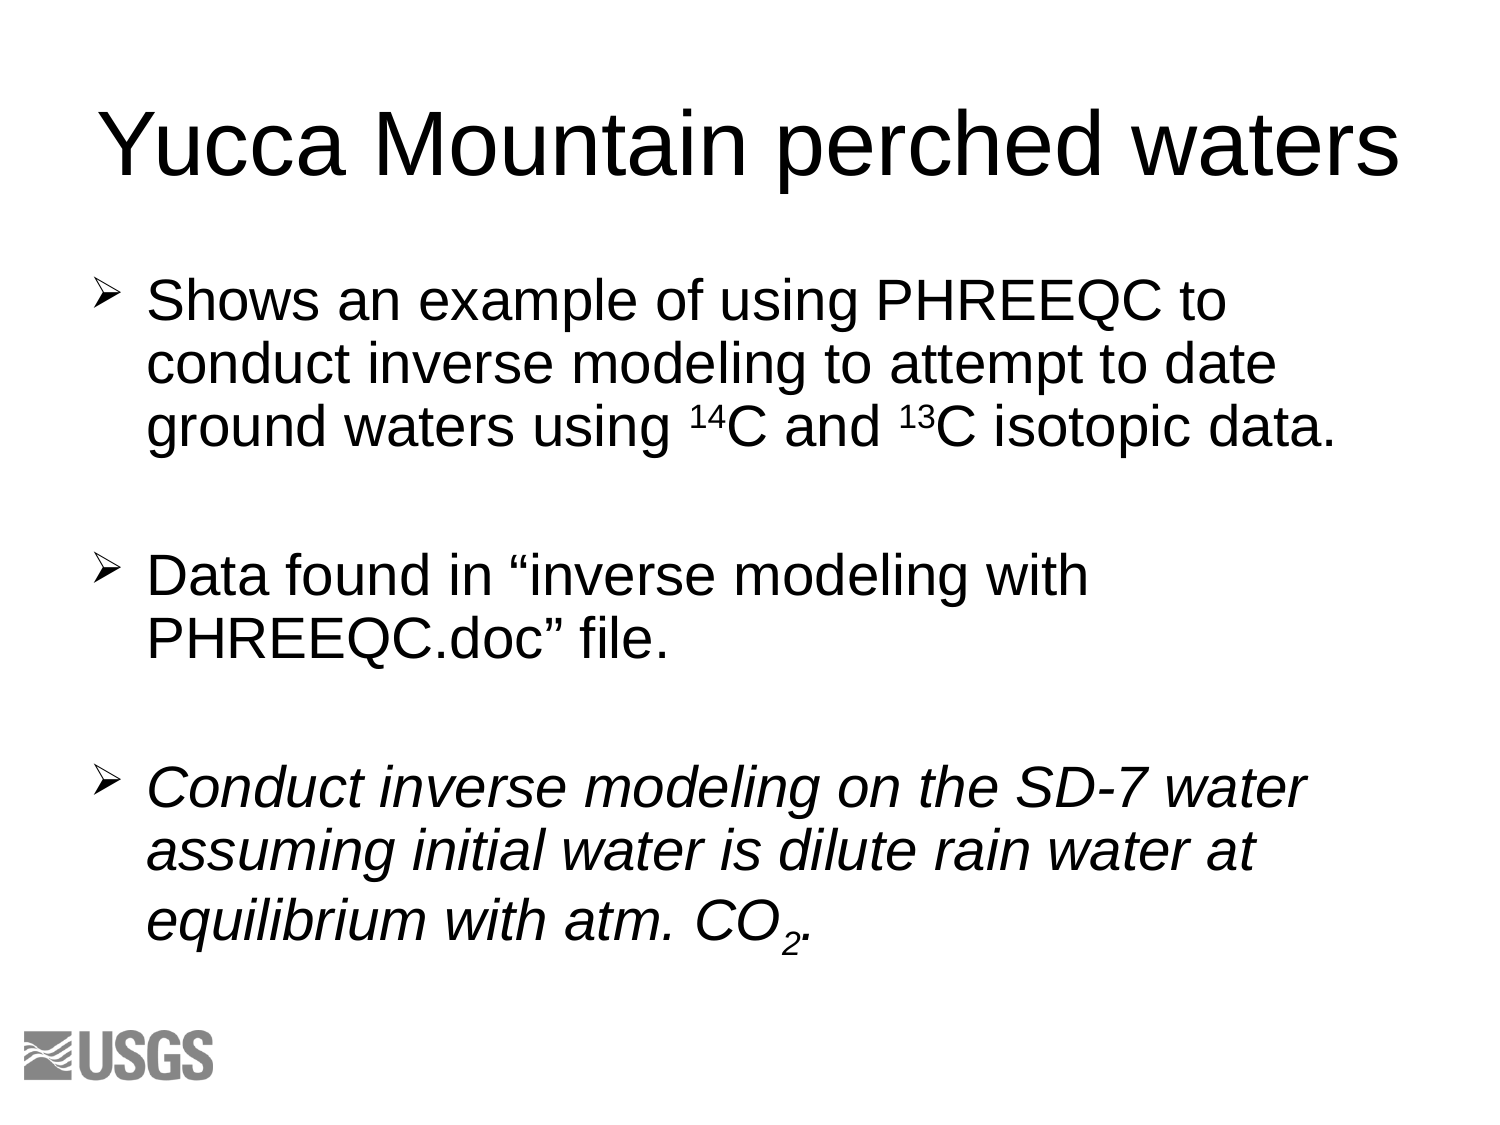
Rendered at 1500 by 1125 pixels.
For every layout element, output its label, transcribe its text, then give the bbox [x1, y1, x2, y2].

list Shows an example of using PHREEQC to conduct inverse modeling to attempt to date ground waters using 14C and 13C isotopic data. Data found in “inverse modeling with PHREEQC.doc” file. Conduct inverse modeling on the SD-7 water assuming initial water is dilute rain water at equilibrium with atm. CO2. [74, 262, 1426, 1006]
title Yucca Mountain perched waters [74, 44, 1426, 233]
